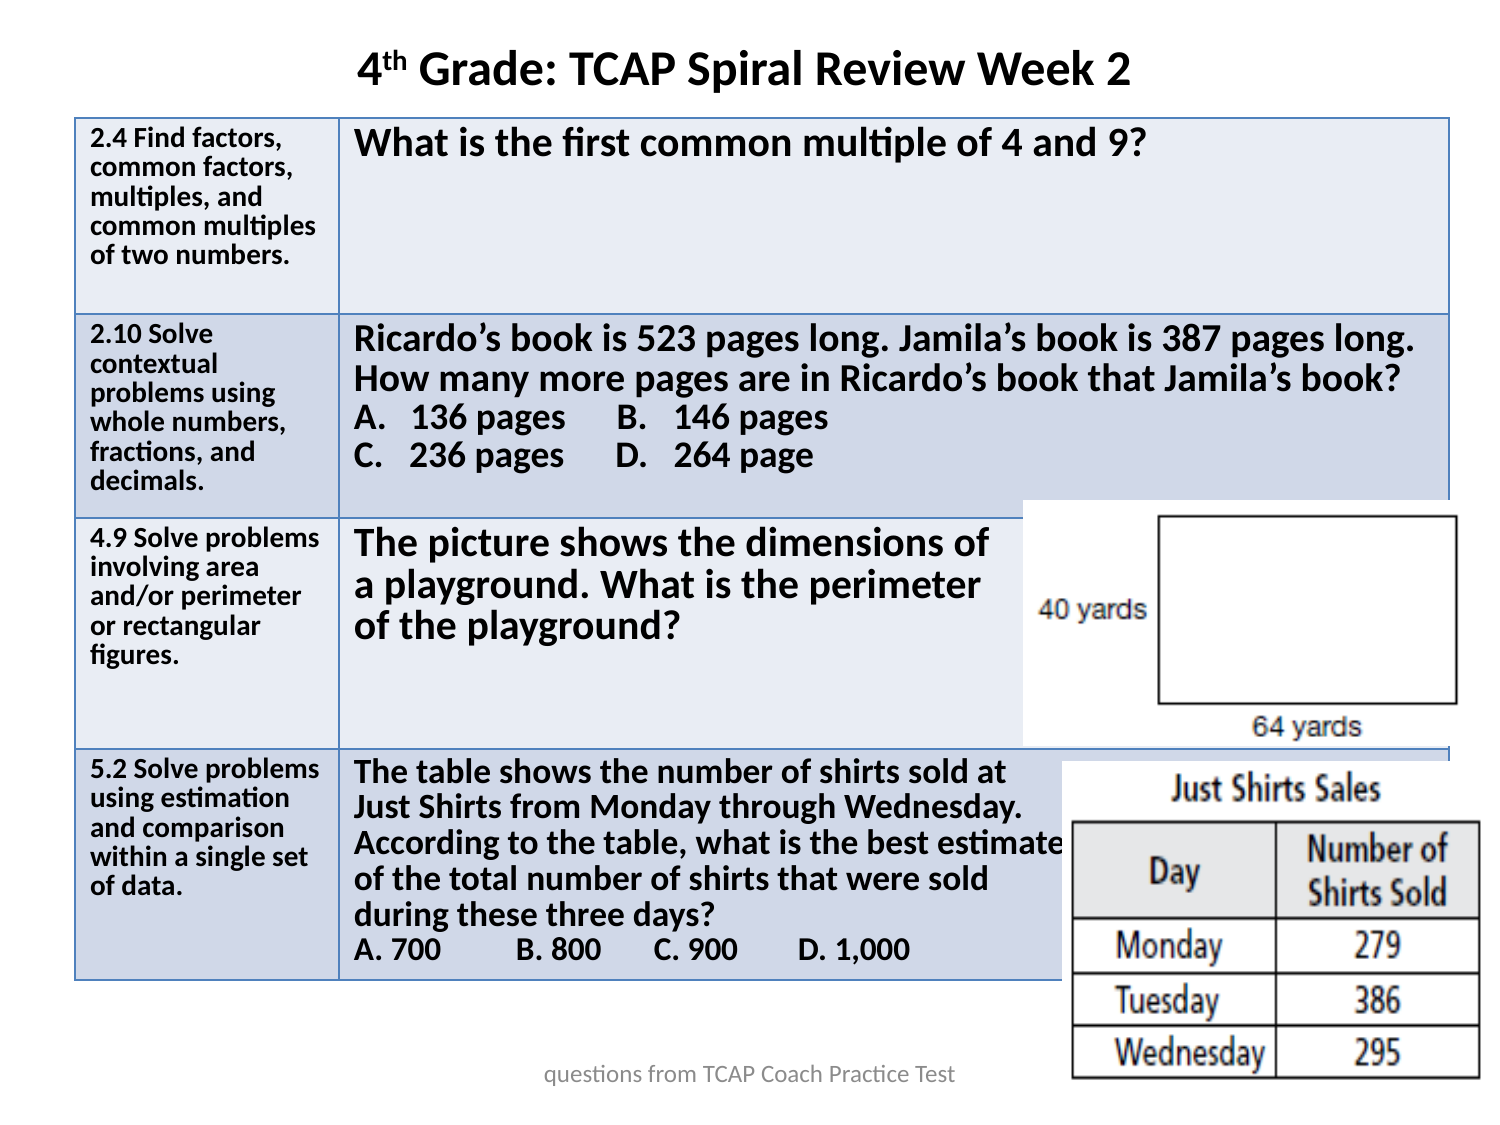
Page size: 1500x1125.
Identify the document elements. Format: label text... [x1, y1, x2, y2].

title 4th Grade: TCAP Spiral Review Week 2 [74, 44, 1426, 86]
table_header 2.4 Find factors, common factors, multiples, and common multiples of two numbers. [76, 119, 338, 313]
table_cell The picture shows the dimensions of a playground. What is the perimeter of the playground? [340, 519, 1018, 748]
table_cell 4.9 Solve problems involving area and/or perimeter or rectangular figures. [76, 519, 338, 748]
table_cell 2.10 Solve contextual problems using whole numbers, fractions, and decimals. [76, 315, 338, 517]
table_header What is the first common multiple of 4 and 9? [340, 119, 1448, 313]
picture [1023, 500, 1474, 747]
table_cell 5.2 Solve problems using estimation and comparison within a single set of data. [76, 750, 338, 979]
footer questions from TCAP Coach Practice Test [512, 1042, 988, 1103]
table_cell The table shows the number of shirts sold at Just Shirts from Monday through Wednesday. According to the table, what is the best estimate of the total number of shirts that were sold during these three days? A. 700 B. 800 C. 900 D. 1,000 [340, 750, 1448, 979]
table_cell Ricardo’s book is 523 pages long. Jamila’s book is 387 pages long. How many more pages are in Ricardo’s book that Jamila’s book? 136 pages B. 146 pages C. 236 pages D. 264 page [340, 315, 1448, 517]
picture [1061, 761, 1493, 1092]
